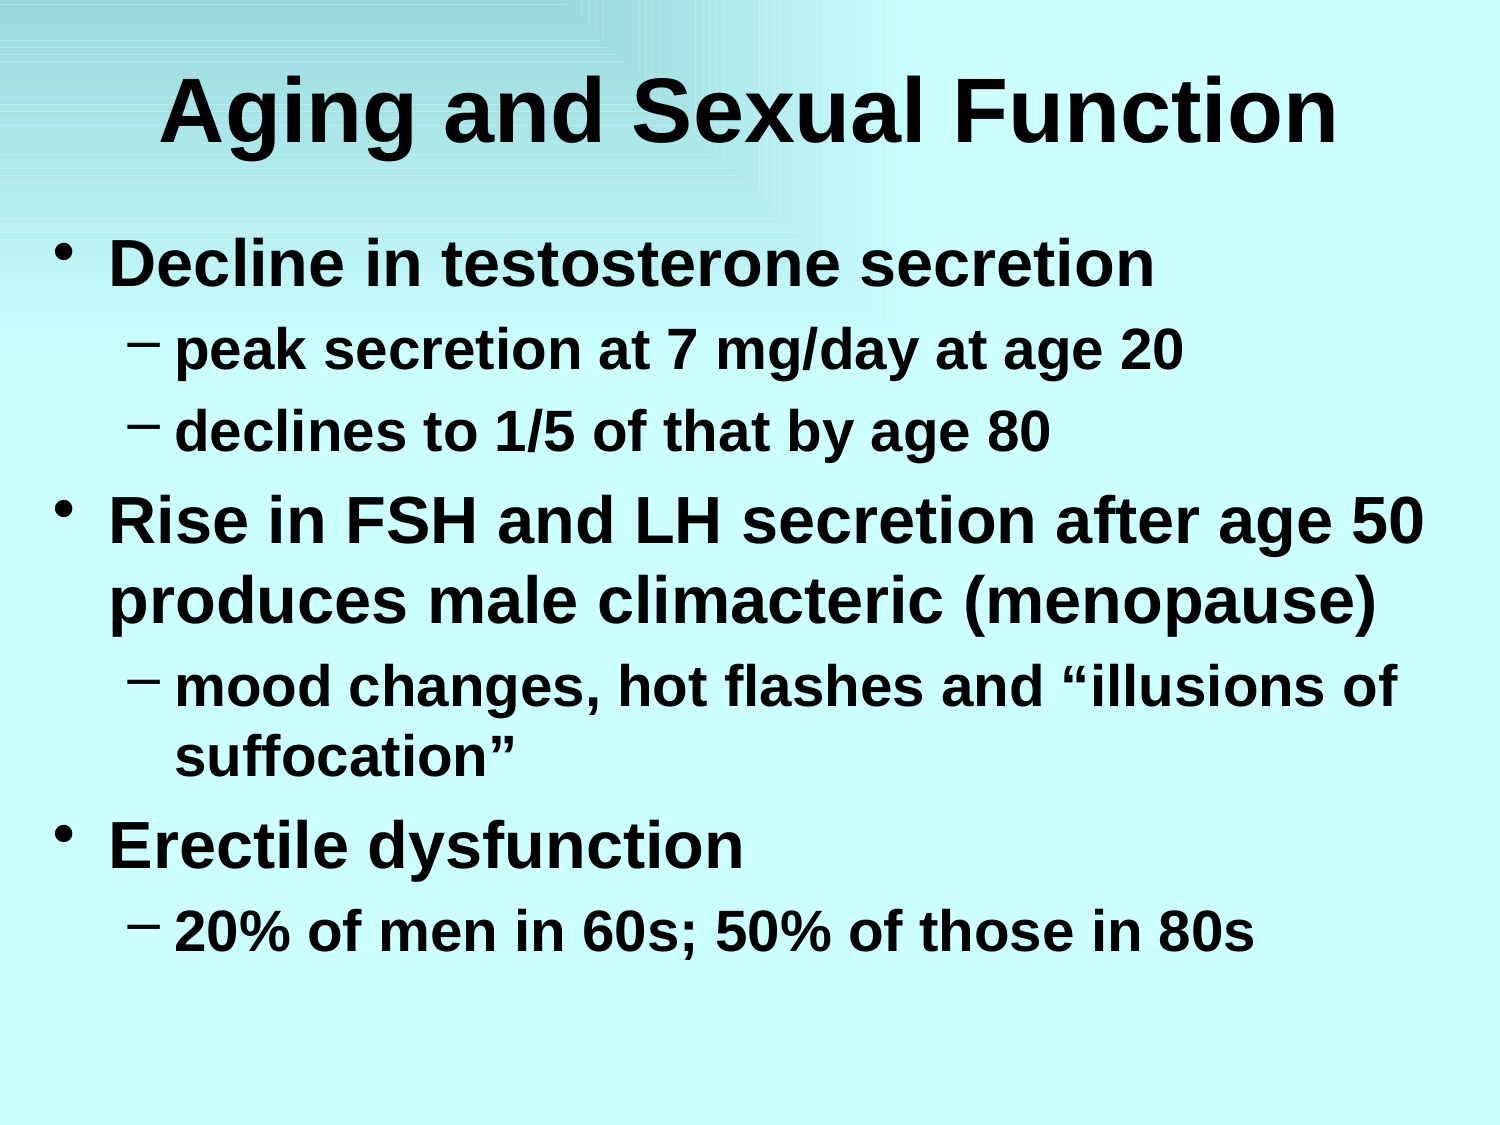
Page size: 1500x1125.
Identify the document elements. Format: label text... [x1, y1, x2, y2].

list Decline in testosterone secretion peak secretion at 7 mg/day at age 20 declines to 1/5 of that by age 80 Rise in FSH and LH secretion after age 50 produces male climacteric (menopause) mood changes, hot flashes and “illusions of suffocation” Erectile dysfunction 20% of men in 60s; 50% of those in 80s [37, 212, 1500, 1088]
title Aging and Sexual Function [0, 12, 1500, 201]
